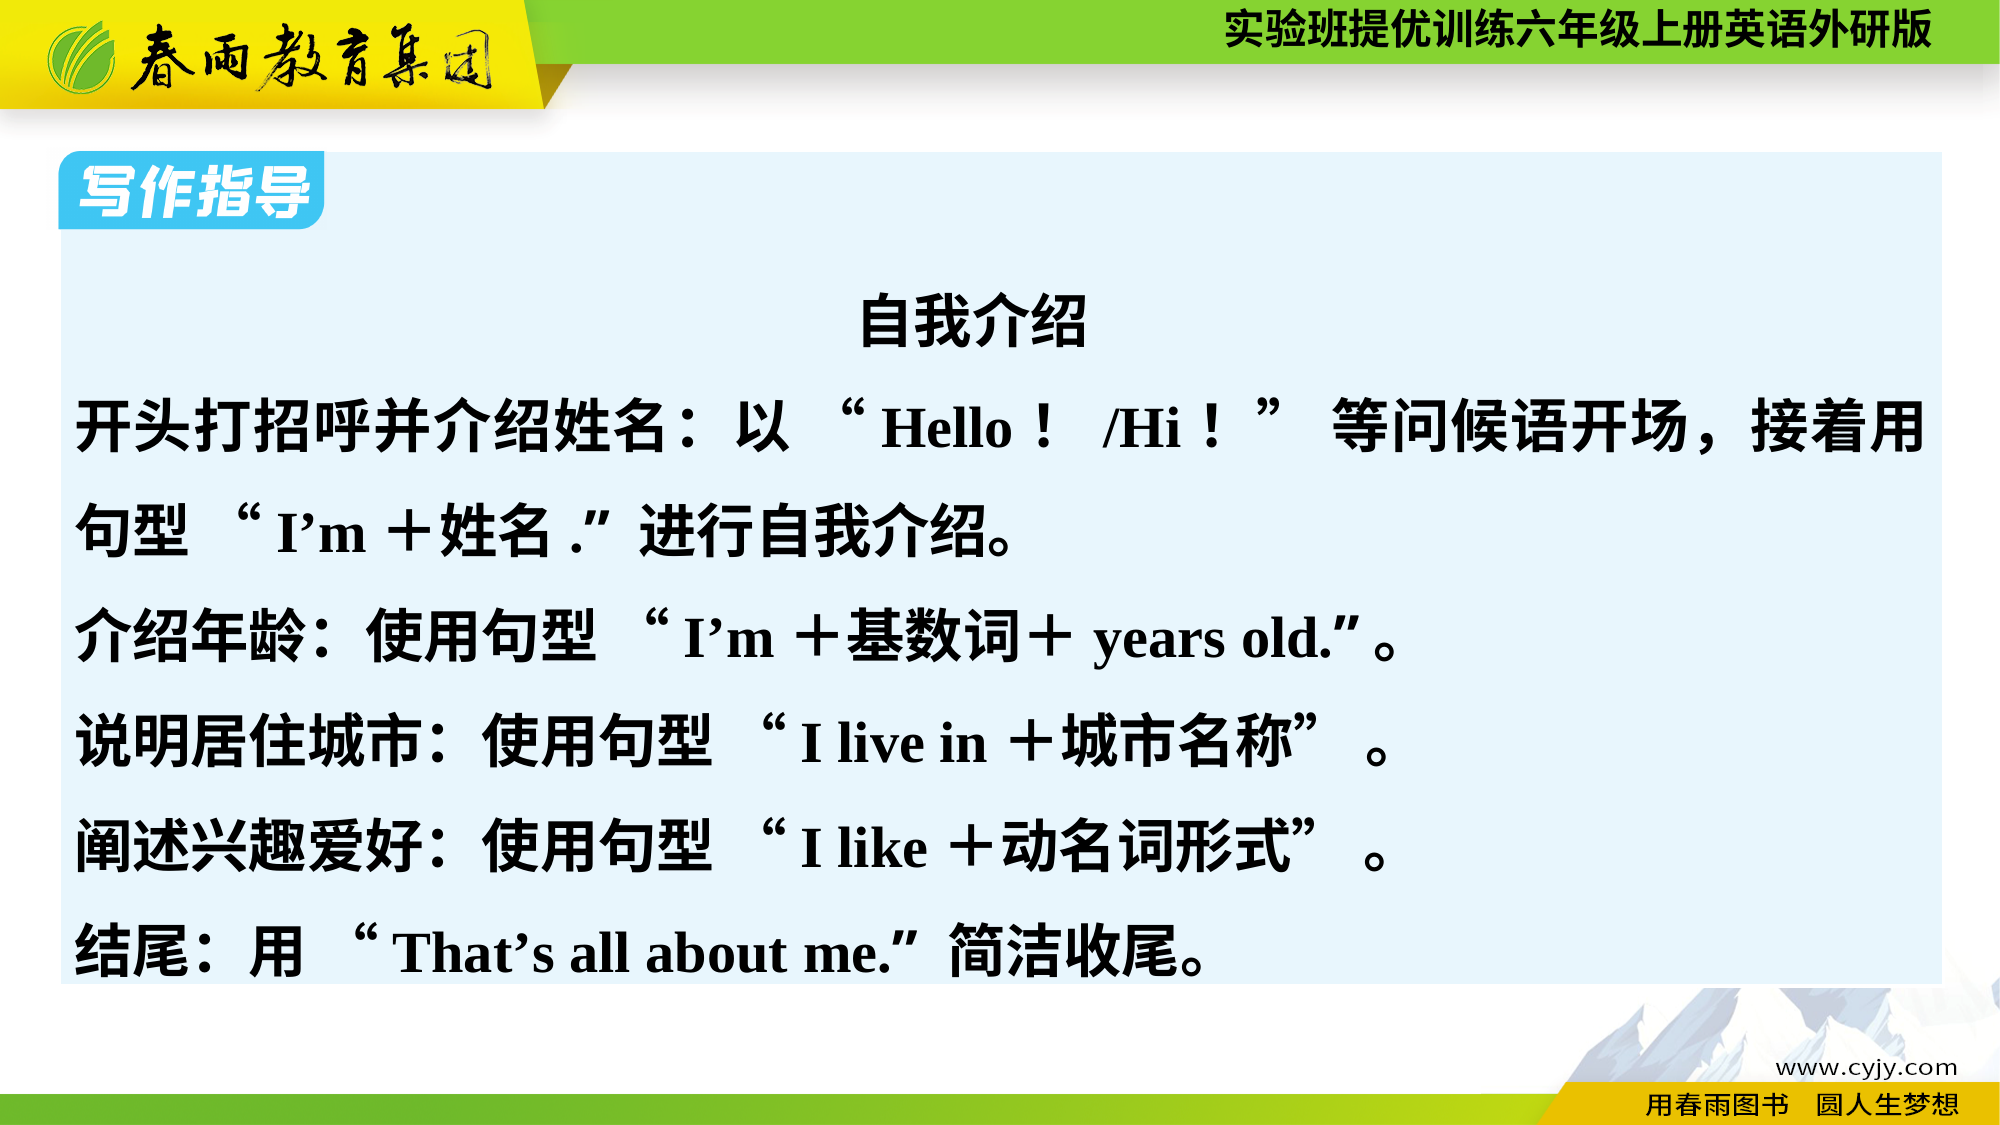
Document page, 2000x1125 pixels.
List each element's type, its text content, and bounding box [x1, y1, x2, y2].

picture [0, 0, 2000, 1125]
text_box [59, 150, 1944, 242]
list 自我介绍 开头打招呼并介绍姓名：以 “Hello！/Hi！” 等问候语开场，接着用句型 “I’m＋姓名.” 进行自我介绍。 介绍年龄：使用句型 “I’m＋基数词＋years old.”。 说明居住城市：使用句型 “I live in＋城市名称” 。 阐述兴趣爱好：使用句型 “I like＋动名词形式” 。 结尾：用 “That’s all about me.” 简洁收尾。 [59, 242, 1944, 1000]
